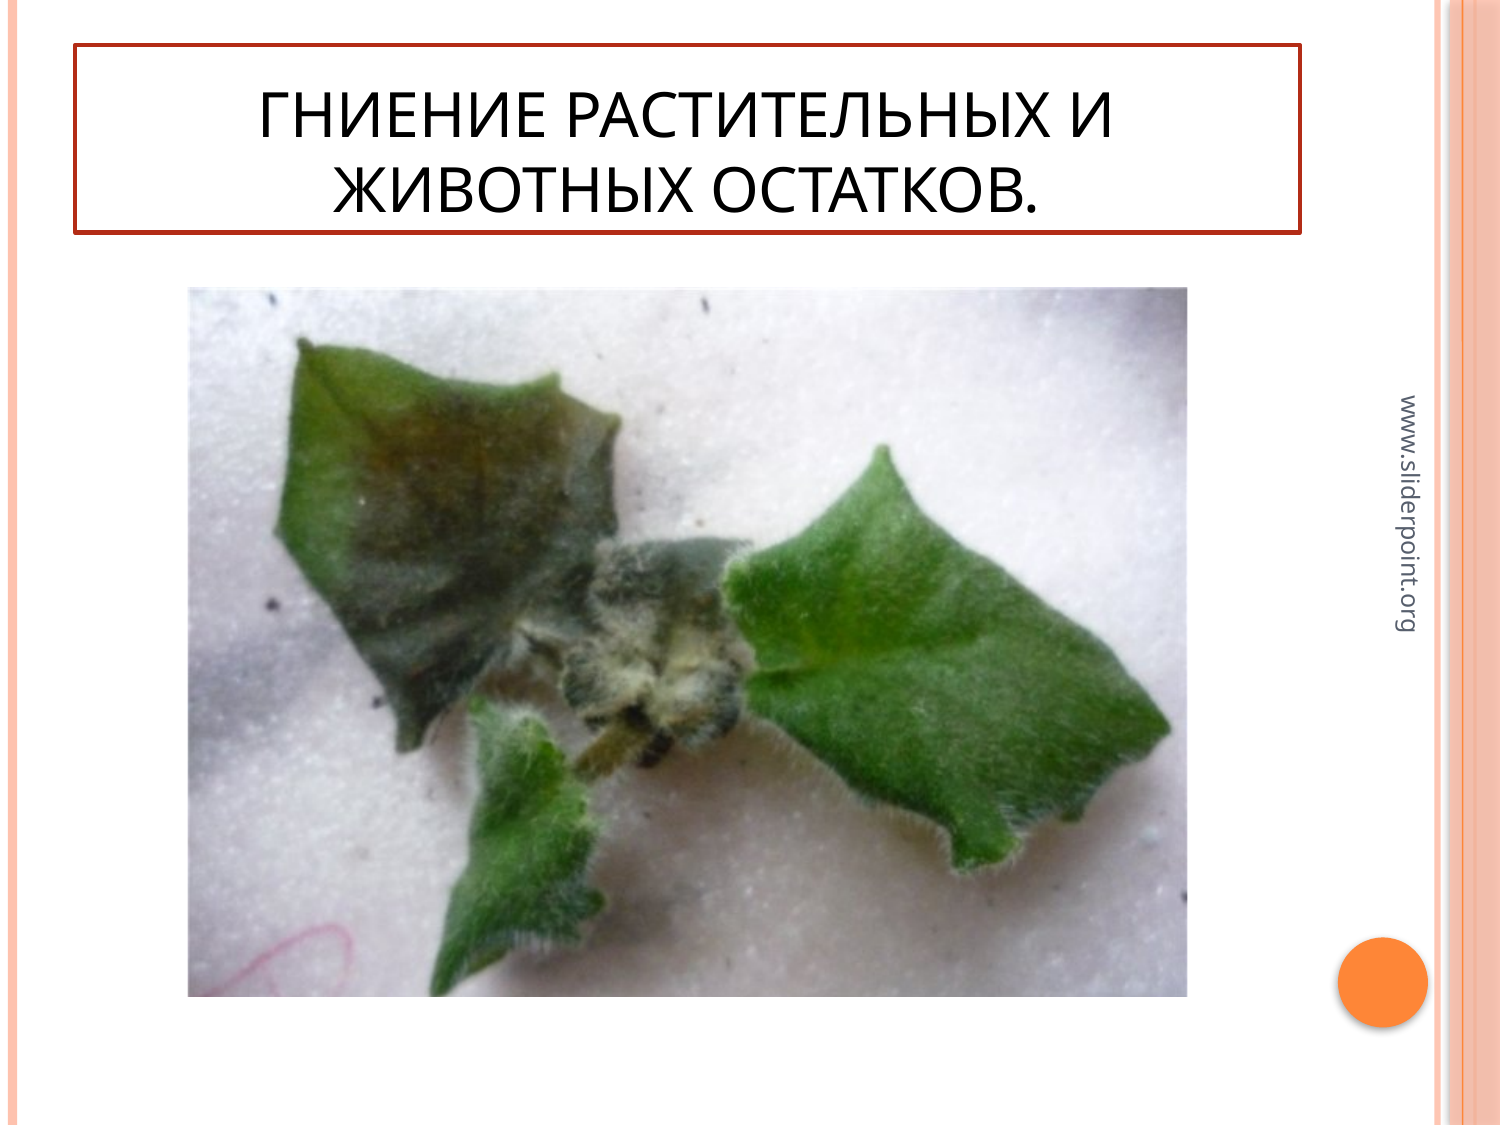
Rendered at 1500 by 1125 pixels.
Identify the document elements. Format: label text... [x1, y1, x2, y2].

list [186, 286, 1188, 997]
footer www.sliderpoint.org [1379, 380, 1440, 906]
title Гниение растительных и животных остатков. [73, 43, 1302, 235]
